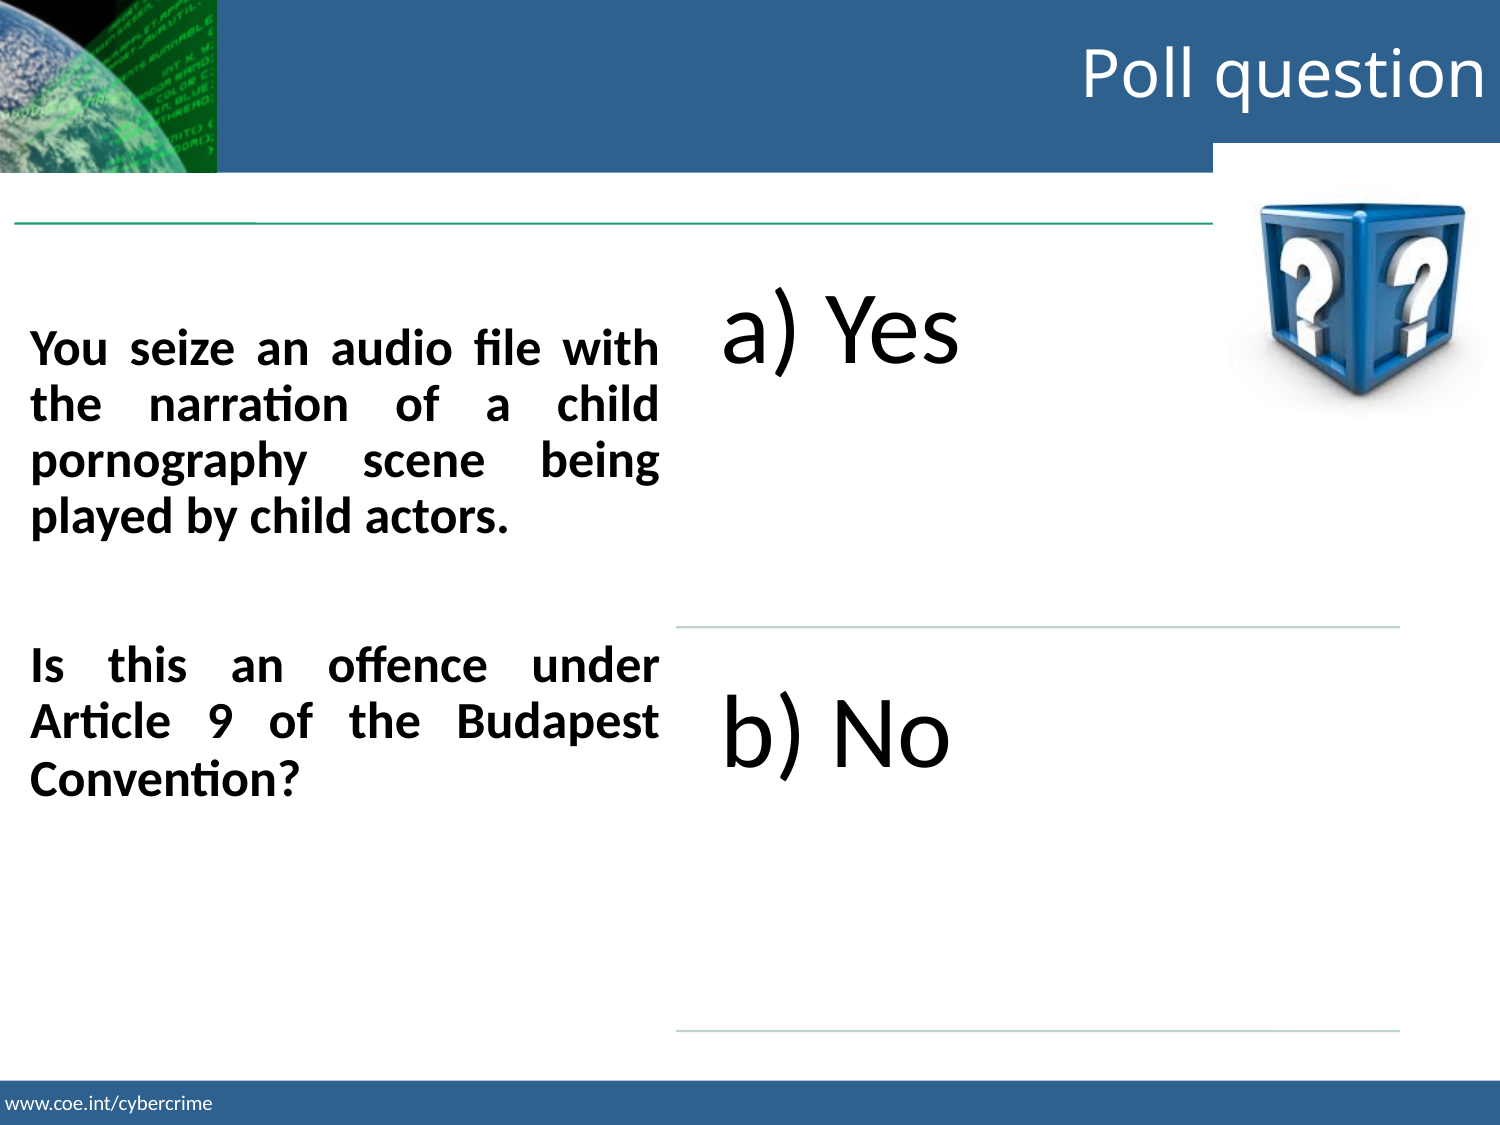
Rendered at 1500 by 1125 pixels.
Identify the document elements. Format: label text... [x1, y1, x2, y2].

picture [0, 1, 217, 173]
text_box Poll question [250, 23, 1500, 119]
picture [1213, 143, 1500, 434]
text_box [14, 223, 1402, 1053]
